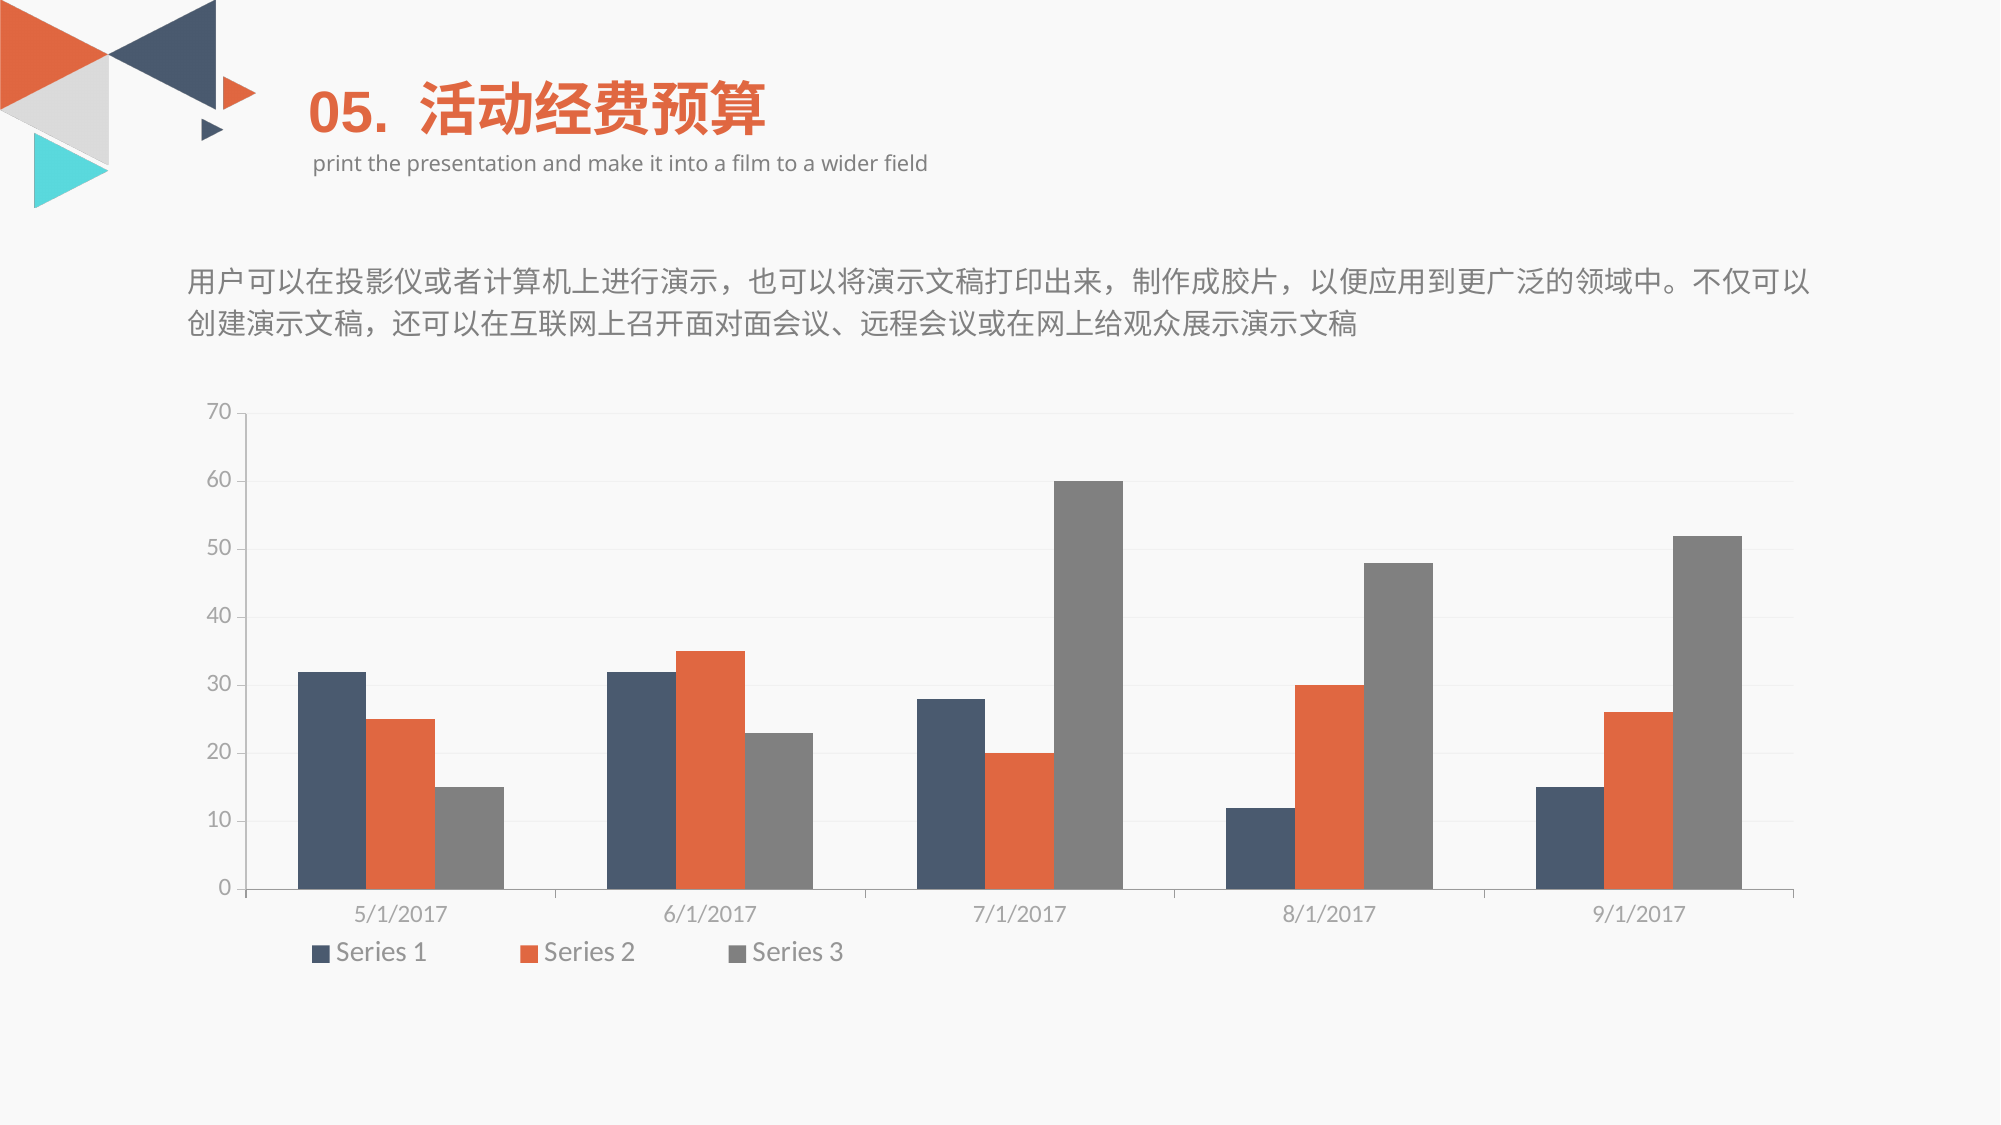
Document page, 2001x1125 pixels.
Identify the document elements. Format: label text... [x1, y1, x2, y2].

picture [1, 0, 256, 232]
chart [173, 388, 1827, 994]
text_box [292, 64, 1022, 182]
text_box 用户可以在投影仪或者计算机上进行演示，也可以将演示文稿打印出来，制作成胶片，以便应用到更广泛的领域中。不仅可以创建演示文稿，还可以在互联网上召开面对面会议、远程会议或在网上给观众展示演示文稿 [173, 249, 1827, 348]
